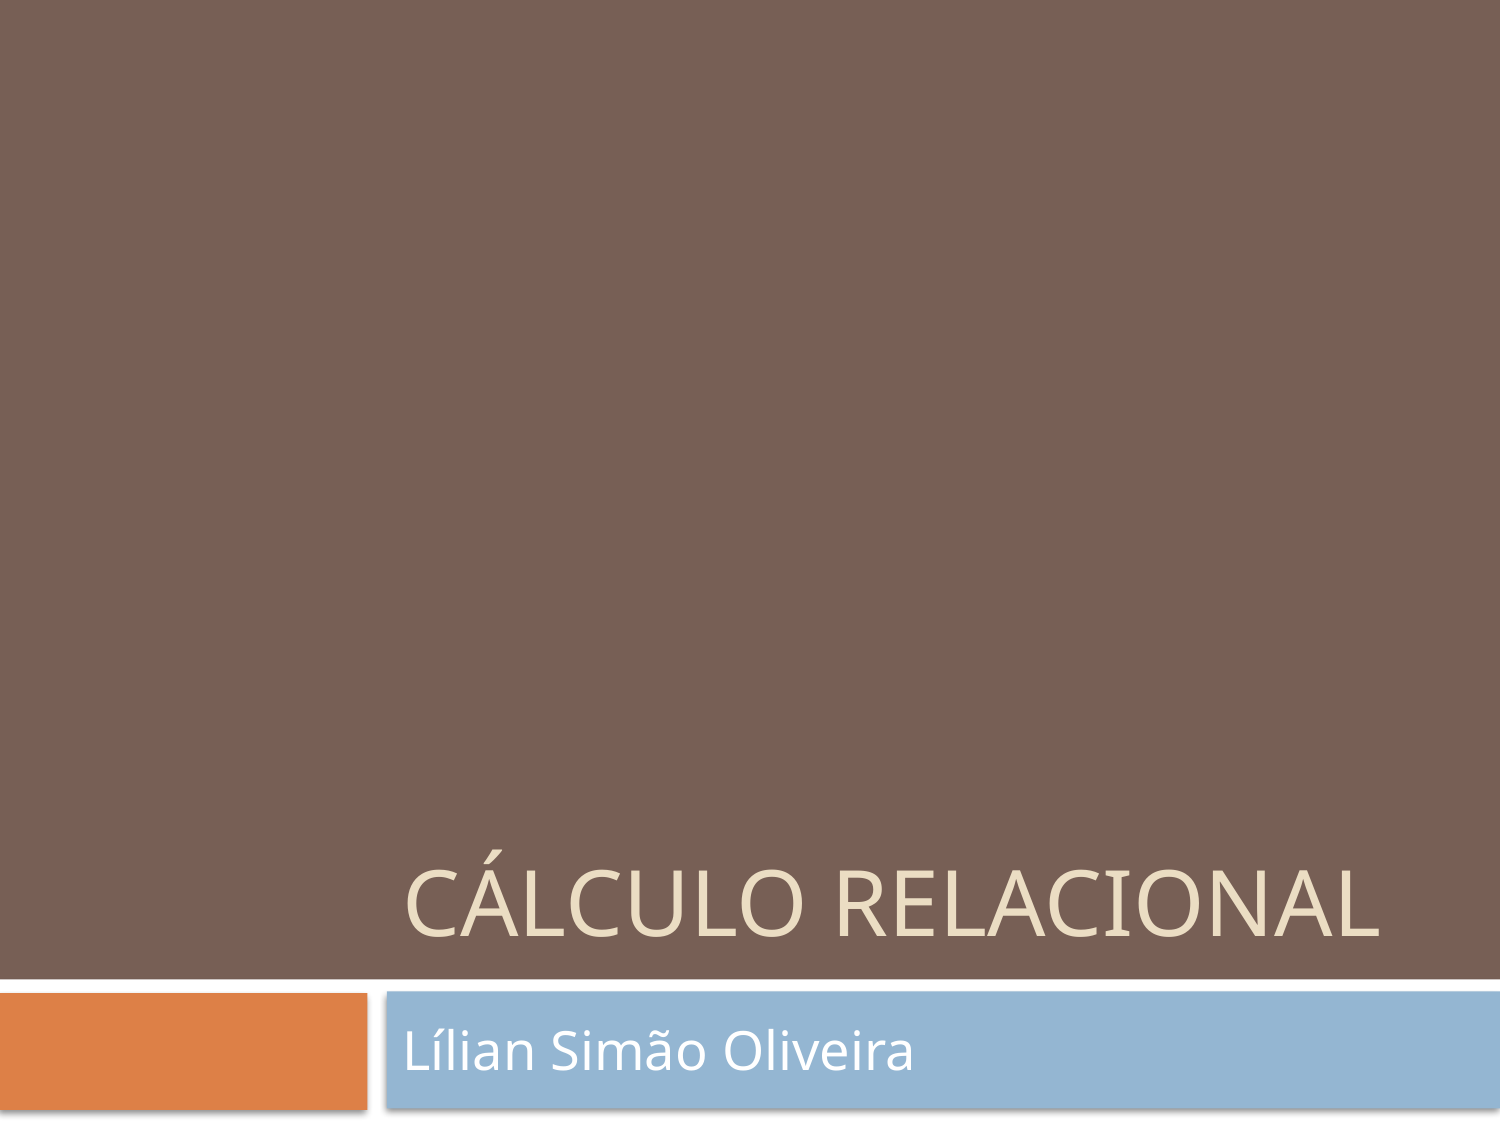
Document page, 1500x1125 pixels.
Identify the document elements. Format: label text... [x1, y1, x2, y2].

subtitle Lílian Simão Oliveira [387, 992, 1488, 1105]
title Cálculo relacional [387, 662, 1450, 963]
